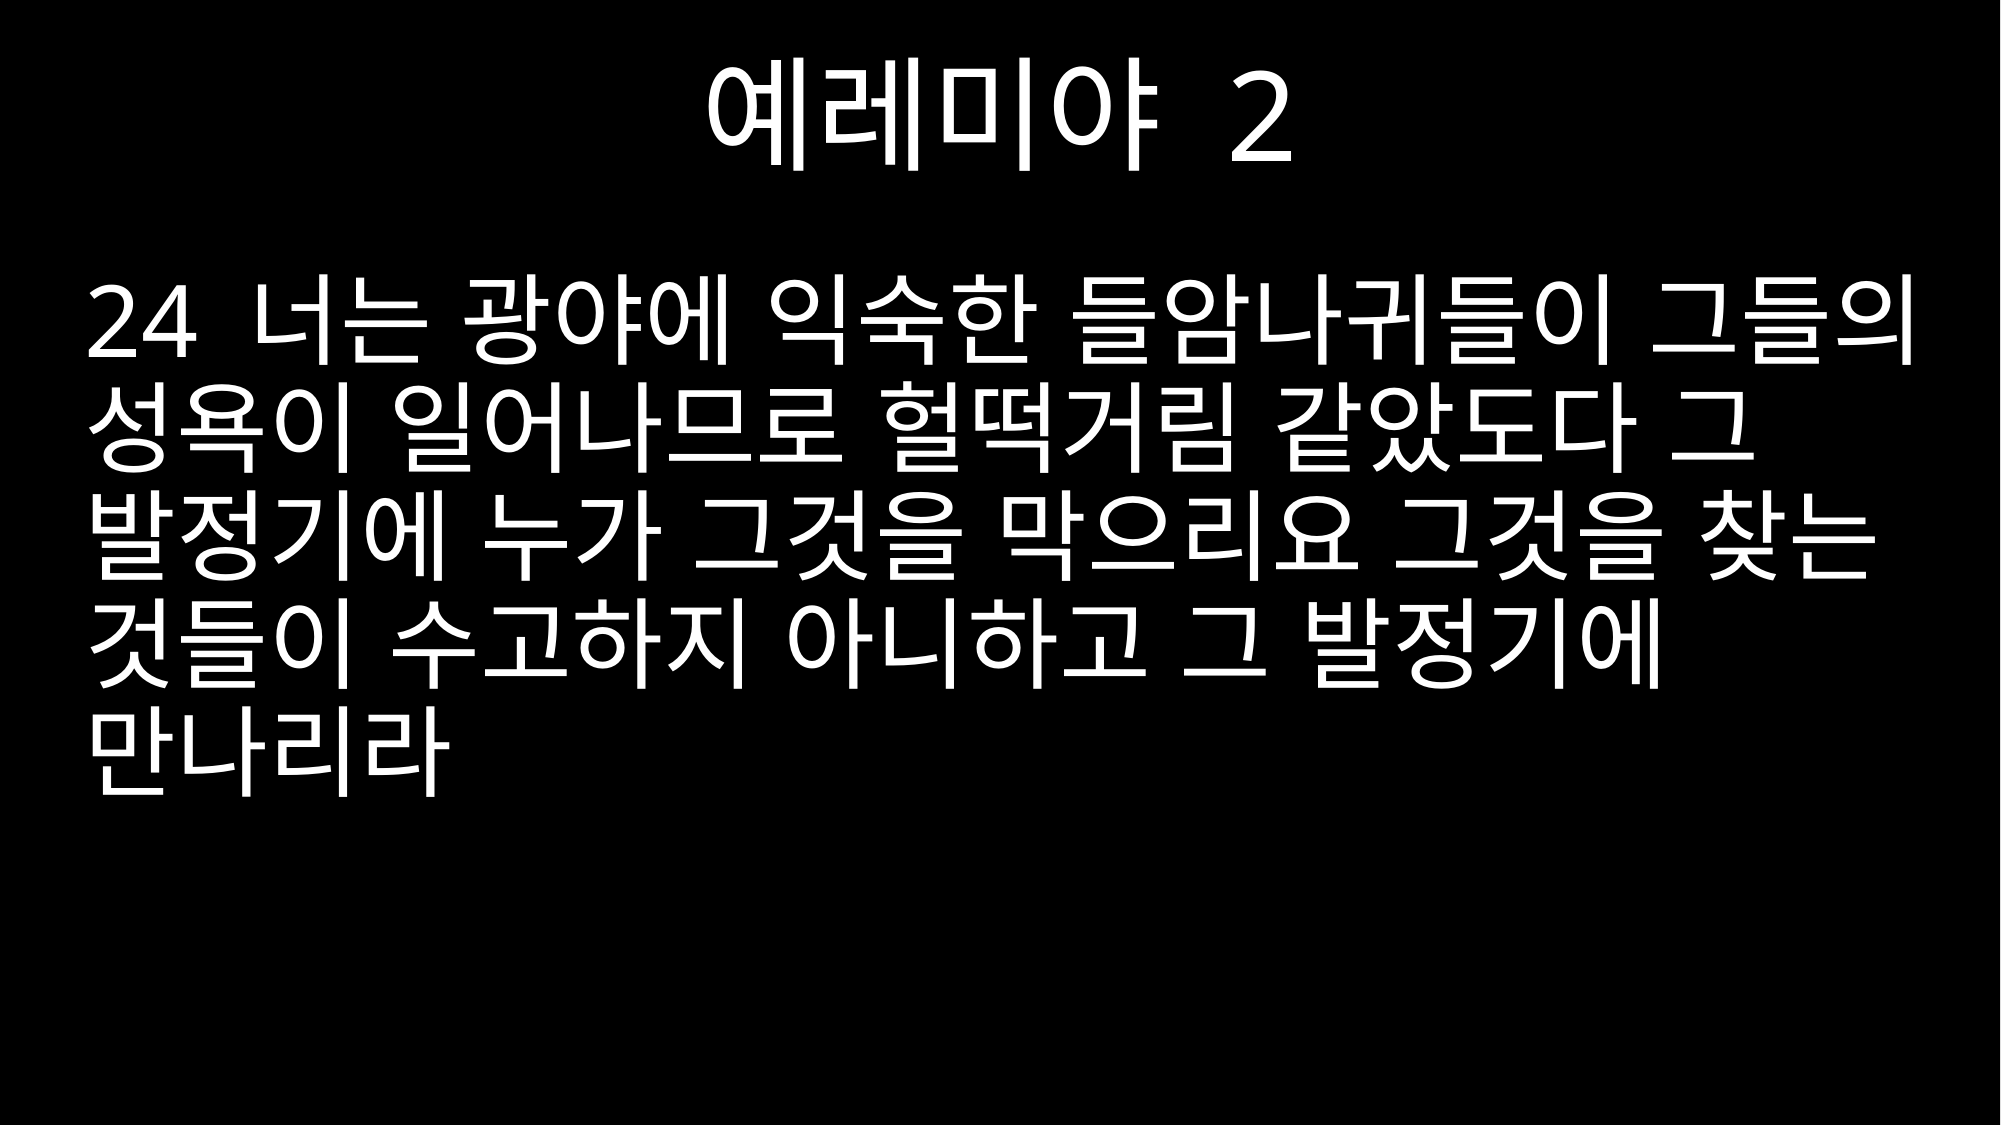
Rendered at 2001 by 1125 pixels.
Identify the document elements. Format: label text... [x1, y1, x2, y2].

picture [0, 0, 2001, 1125]
footer 예레미야 2 [0, 32, 2000, 192]
list 24 너는 광야에 익숙한 들암나귀들이 그들의 성욕이 일어나므로 헐떡거림 같았도다 그 발정기에 누가 그것을 막으리요 그것을 찾는 것들이 수고하지 아니하고 그 발정기에 만나리라 [69, 263, 1953, 423]
